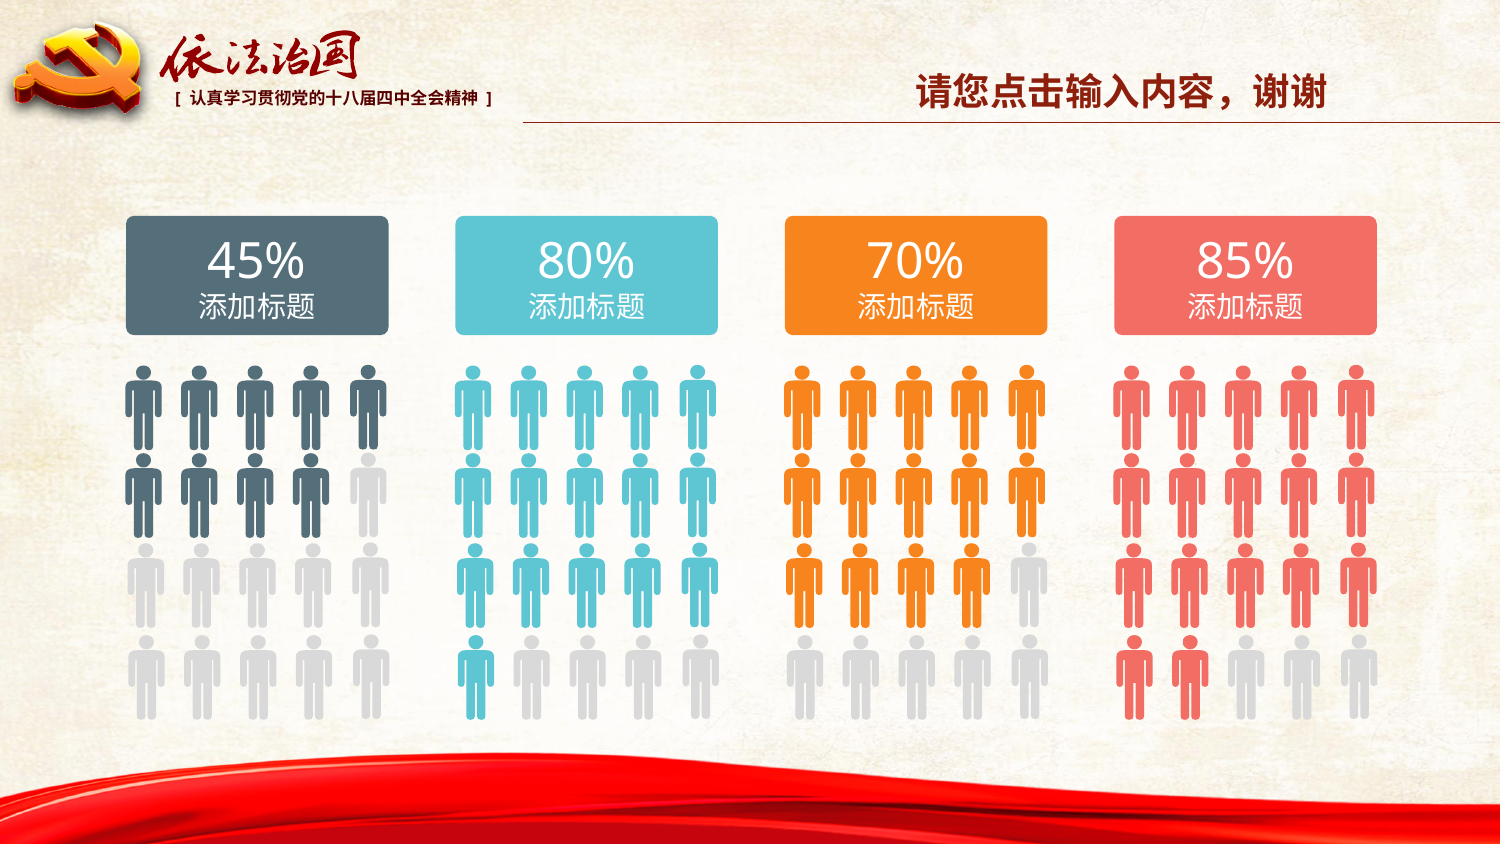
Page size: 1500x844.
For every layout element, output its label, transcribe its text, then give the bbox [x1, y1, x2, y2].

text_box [783, 364, 1049, 720]
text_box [1113, 364, 1378, 720]
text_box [125, 364, 390, 720]
text_box 70% 添加标题 [782, 213, 1050, 338]
text_box 80% 添加标题 [453, 213, 721, 338]
picture [0, 0, 1500, 844]
text_box 请您点击输入内容，谢谢 [812, 60, 1431, 121]
text_box 85% 添加标题 [1112, 213, 1379, 338]
text_box 45% 添加标题 [123, 213, 391, 338]
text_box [454, 364, 719, 720]
